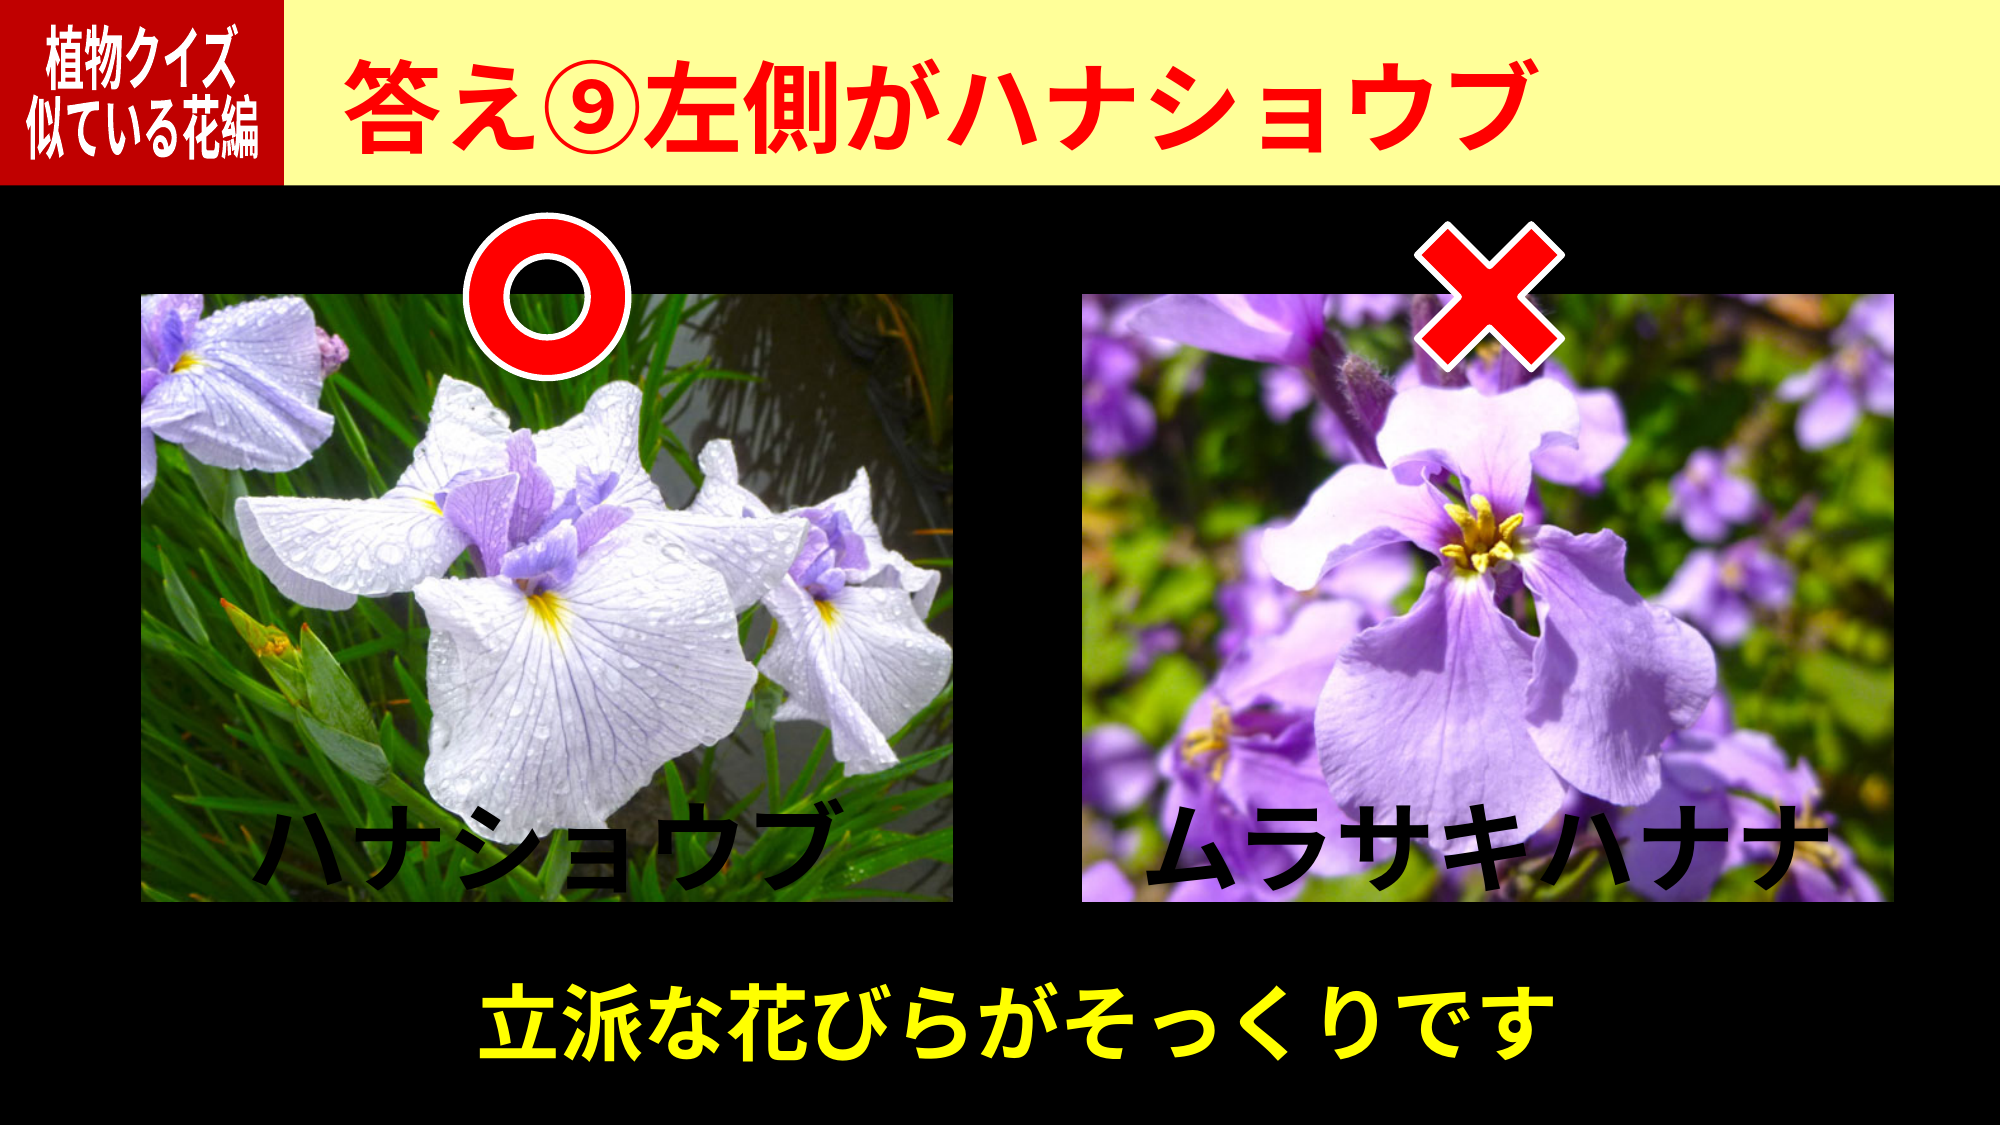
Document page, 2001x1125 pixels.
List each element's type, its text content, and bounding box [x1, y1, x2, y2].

text_box 立派な花びらがそっくりです [461, 964, 1574, 1079]
picture [141, 293, 953, 903]
picture [1082, 293, 1894, 903]
text_box [466, 215, 629, 292]
text_box 答え⑨左側がハナショウブ [327, 38, 1558, 173]
text_box [1417, 224, 1563, 292]
